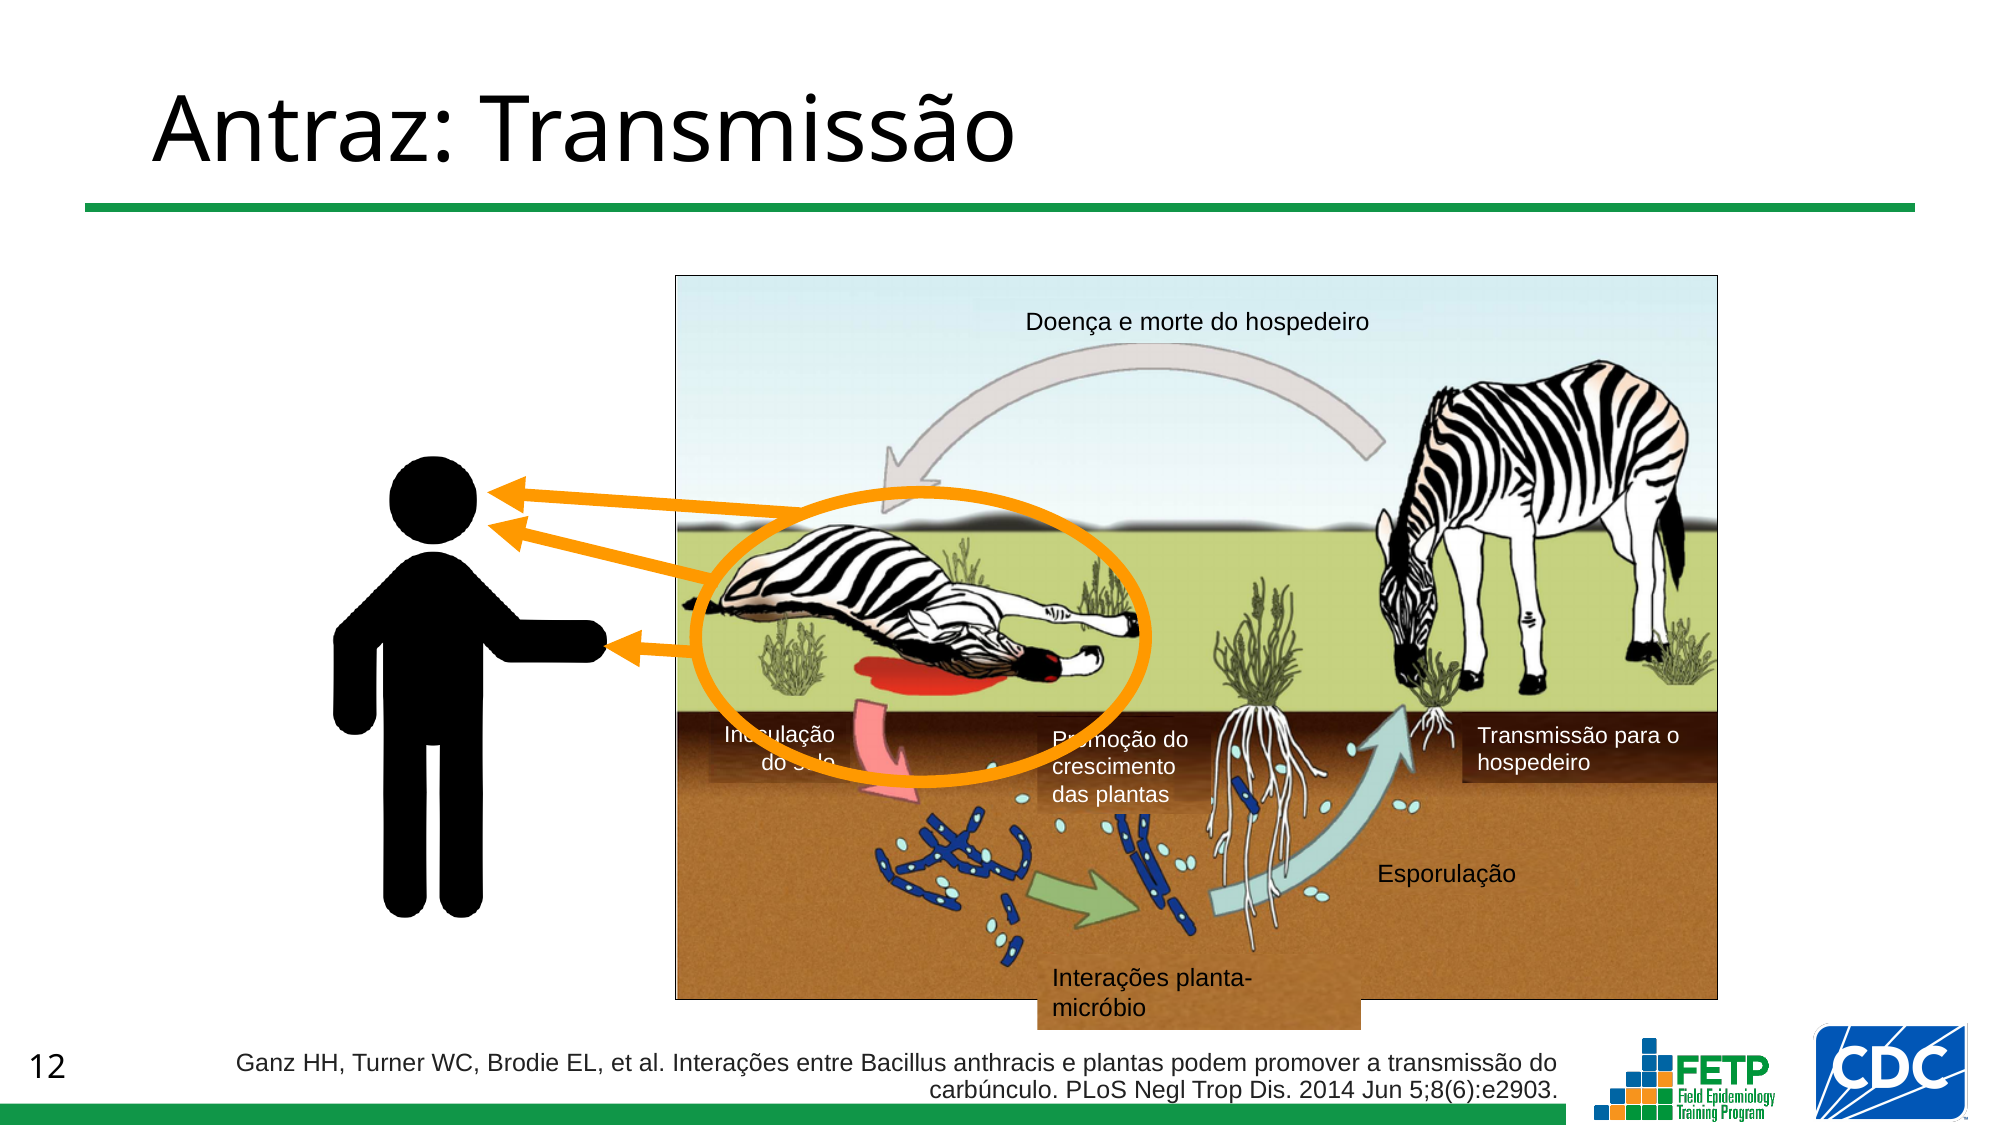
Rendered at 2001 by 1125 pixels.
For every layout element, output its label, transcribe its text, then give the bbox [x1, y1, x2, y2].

text_box Interações planta-micróbio [1037, 1001, 1361, 1030]
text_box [603, 646, 696, 653]
picture [1813, 1023, 1968, 1122]
picture [1594, 1038, 1775, 1122]
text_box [487, 492, 801, 514]
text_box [487, 525, 719, 582]
picture [271, 274, 1718, 1001]
title Antraz: Transmissão [137, 75, 1863, 207]
list Ganz HH, Turner WC, Brodie EL, et al. Interações entre Bacillus anthracis e plantas podem promover a transmissão do carbúnculo. PLoS Negl Trop Dis. 2014 Jun 5;8(6):e2903. [172, 1043, 1575, 1075]
